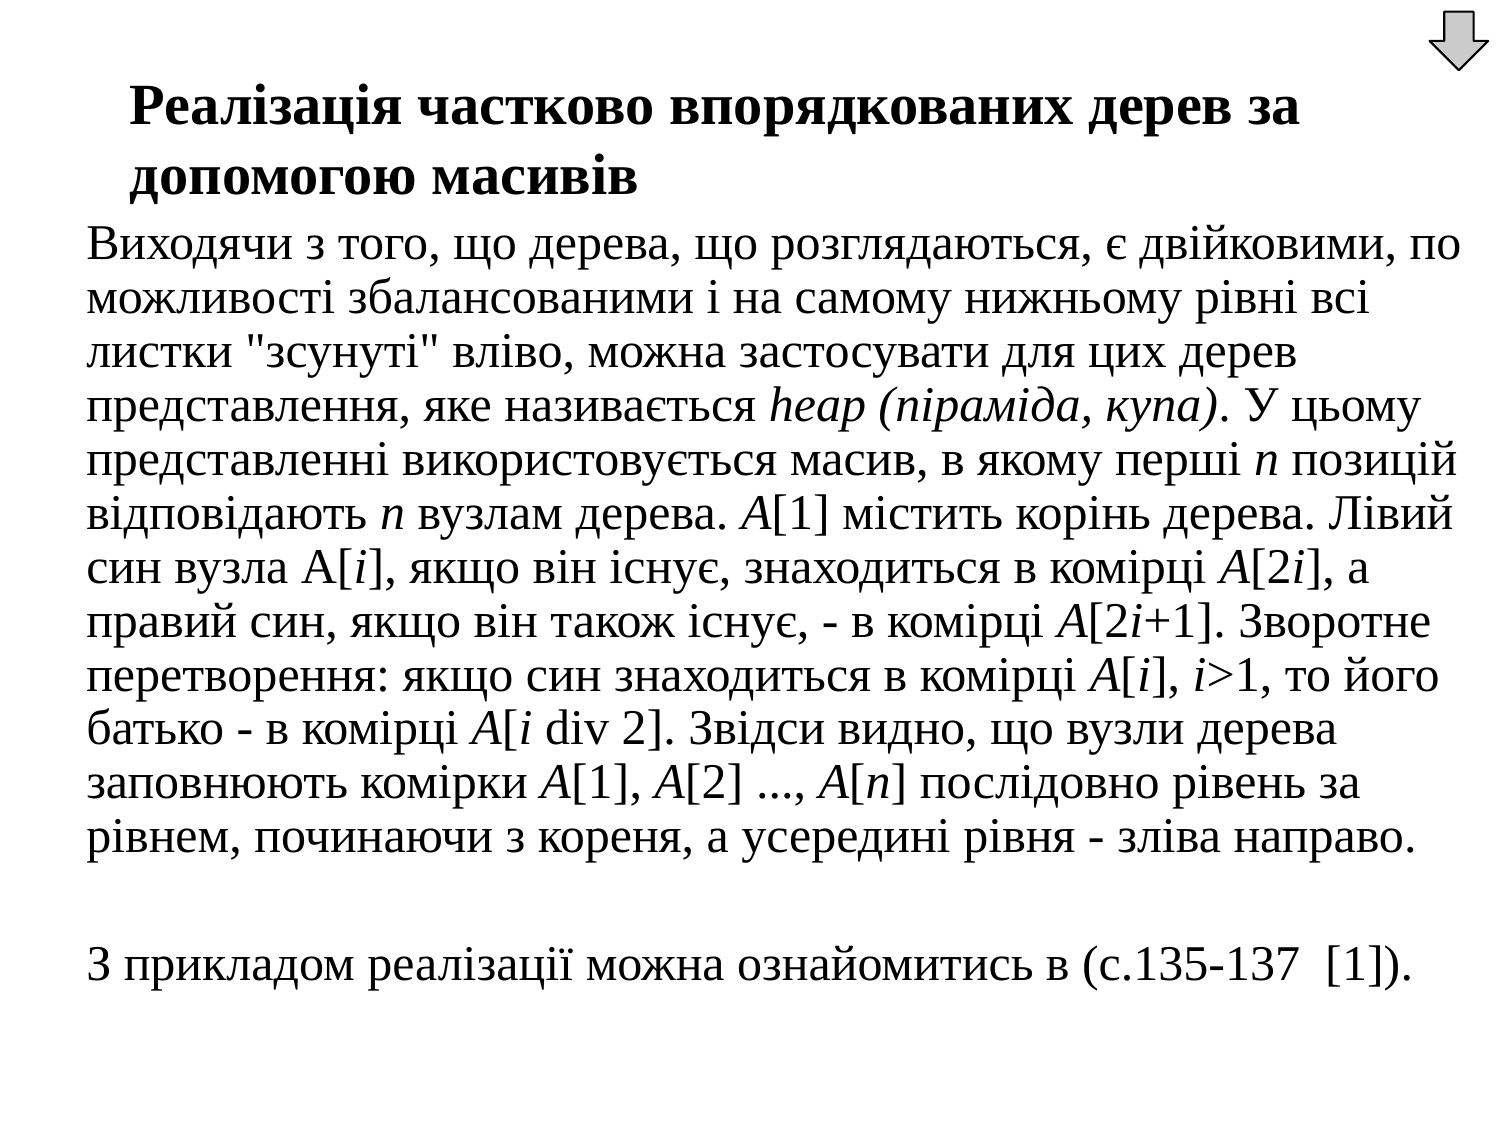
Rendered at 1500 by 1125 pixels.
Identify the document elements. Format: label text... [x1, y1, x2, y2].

list Реалізація частково впорядкованих дерев за допомогою масивів Виходячи з того, що дерева, що розглядаються, є двійковими, по можливості збалансованими і на самому нижньому рівні всі листки "зсунуті" вліво, можна застосувати для цих дерев представлення, яке називається heap (піраміда, купа). У цьому представленні використовується масив, в якому перші n позицій відповідають n вузлам дерева. А[1] містить корінь дерева. Лівий син вузла A[i], якщо він існує, знаходиться в комірці A[2i], а правий син, якщо він також існує, - в комірці A[2i+1]. Зворотне перетворення: якщо син знаходиться в комірці A[i], i>1, то його батько - в комірці A[i div 2]. Звідси видно, що вузли дерева заповнюють комірки А[1], А[2] ..., А[n] послідовно рівень за рівнем, починаючи з кореня, а усередині рівня - зліва направо. З прикладом реалізації можна ознайомитись в (с.135-137 [1]). [0, 58, 1500, 1125]
text_box [1429, 11, 1489, 71]
